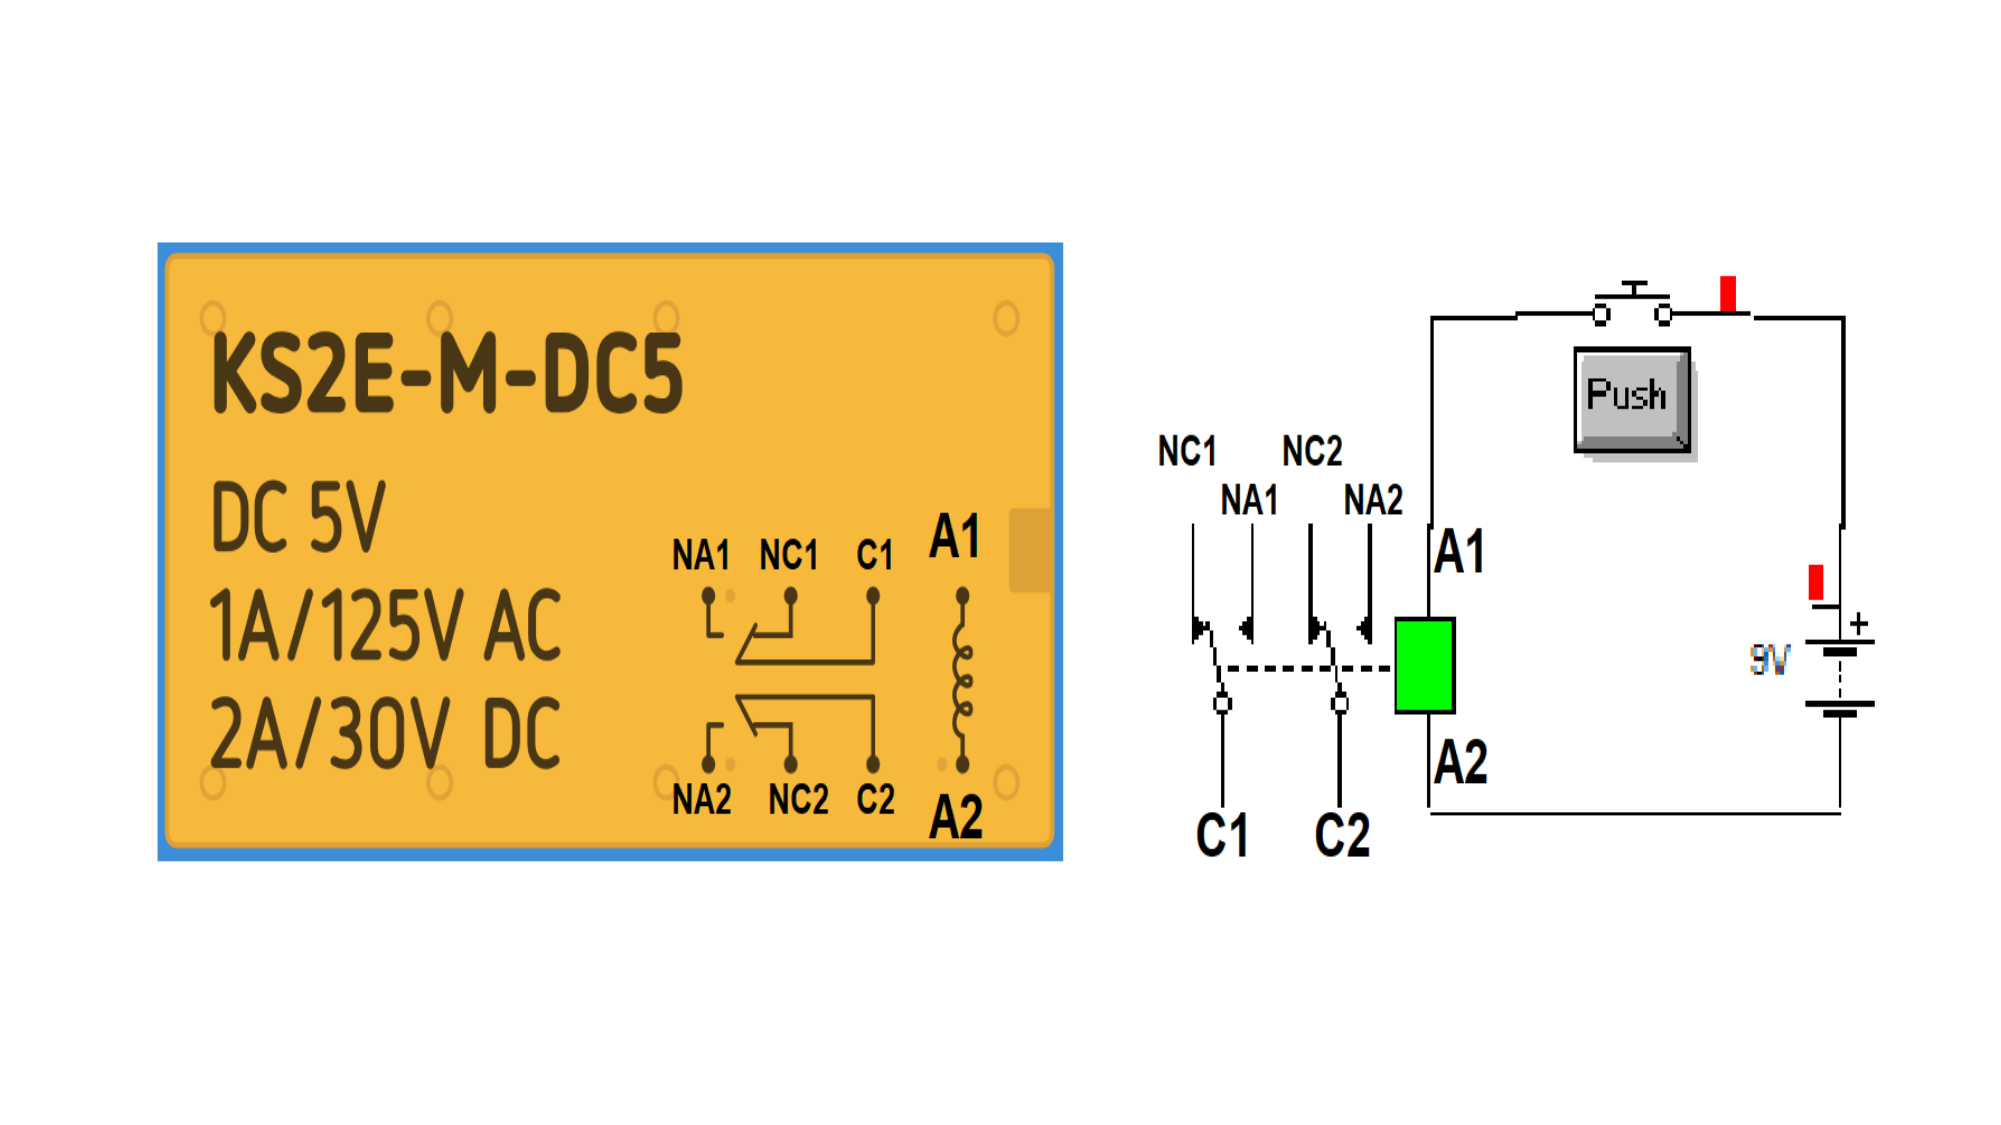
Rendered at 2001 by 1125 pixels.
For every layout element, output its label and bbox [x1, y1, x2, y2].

list [104, 147, 1895, 893]
